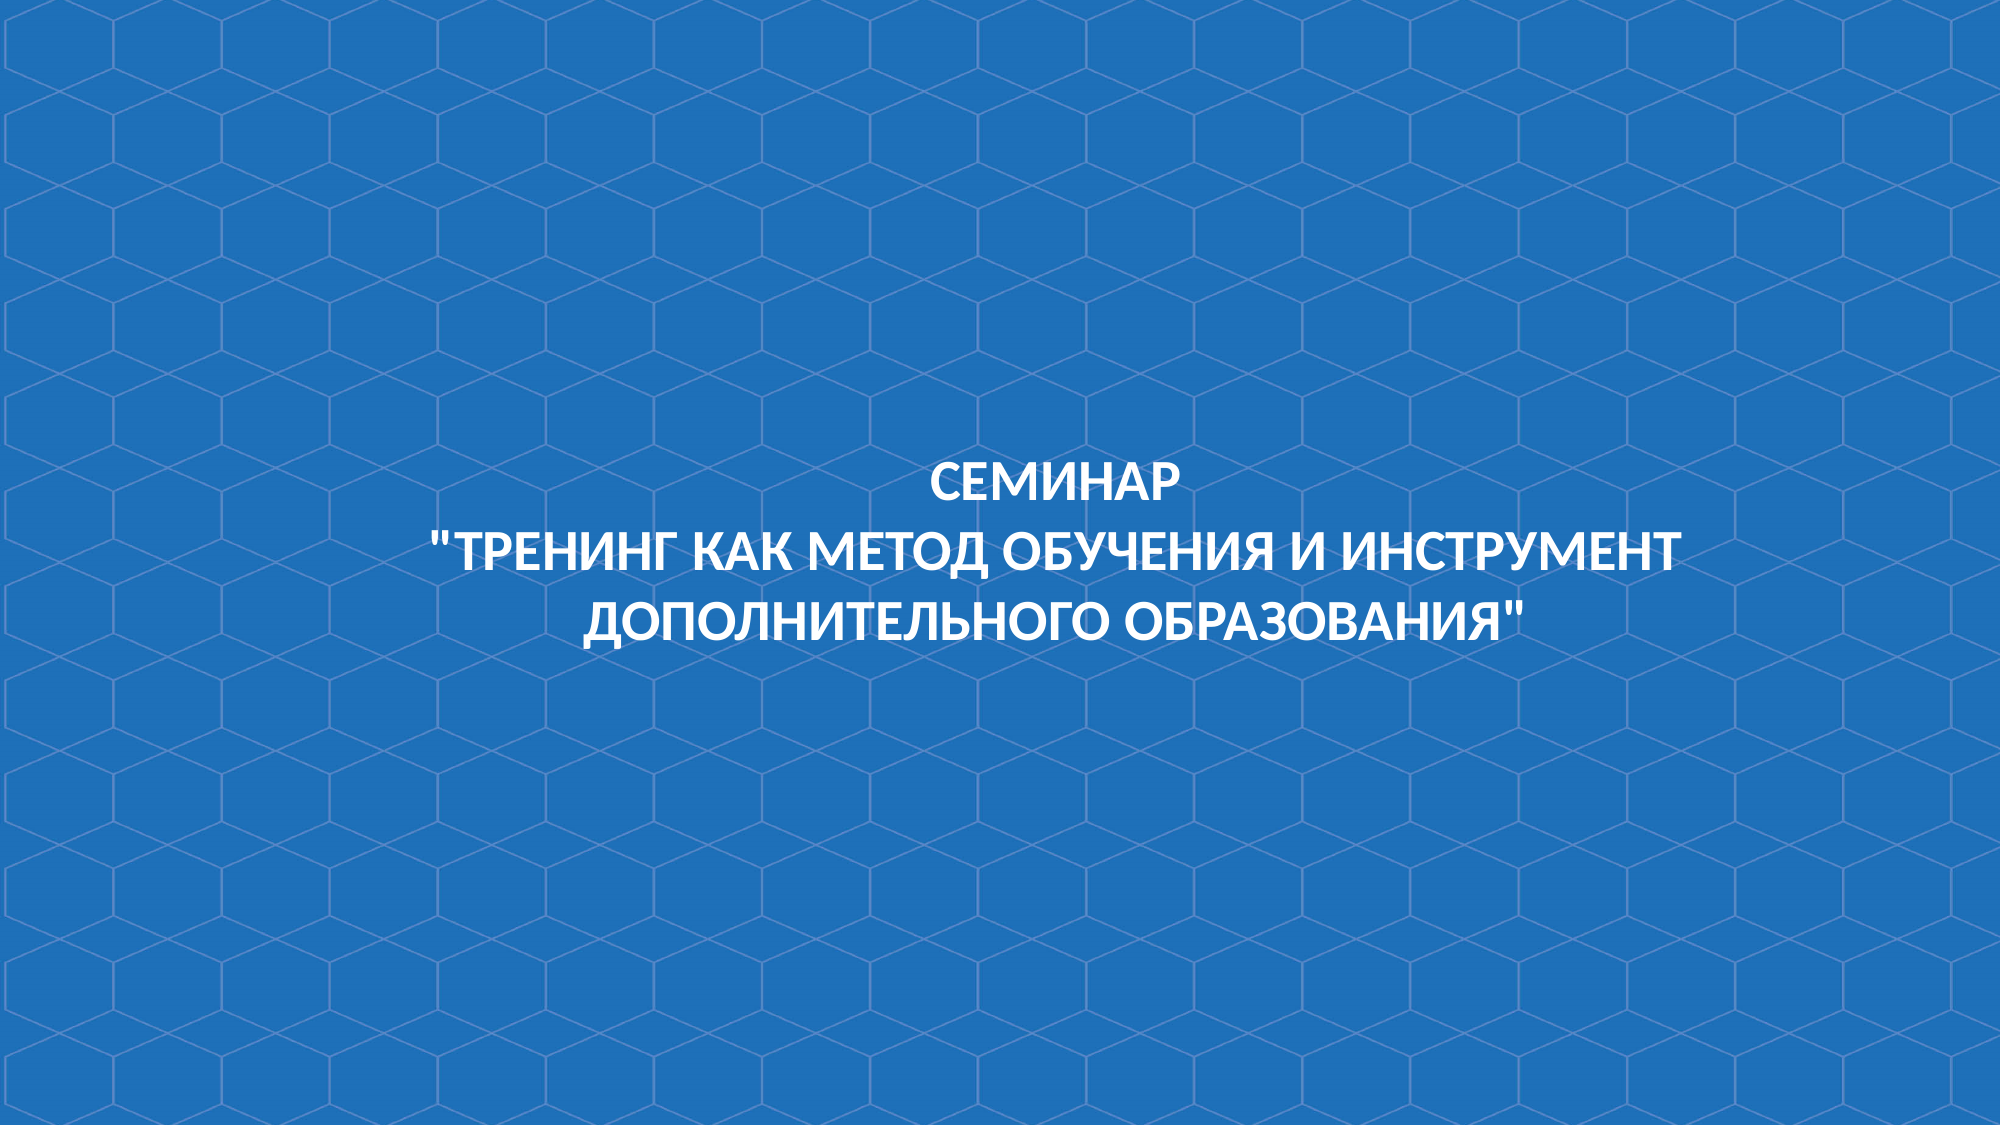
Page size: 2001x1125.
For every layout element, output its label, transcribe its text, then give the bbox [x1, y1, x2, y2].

text_box СЕМИНАР "ТРЕНИНГ КАК МЕТОД ОБУЧЕНИЯ И ИНСТРУМЕНТ ДОПОЛНИТЕЛЬНОГО ОБРАЗОВАНИЯ" [287, 435, 1825, 660]
picture [0, 0, 2000, 1125]
